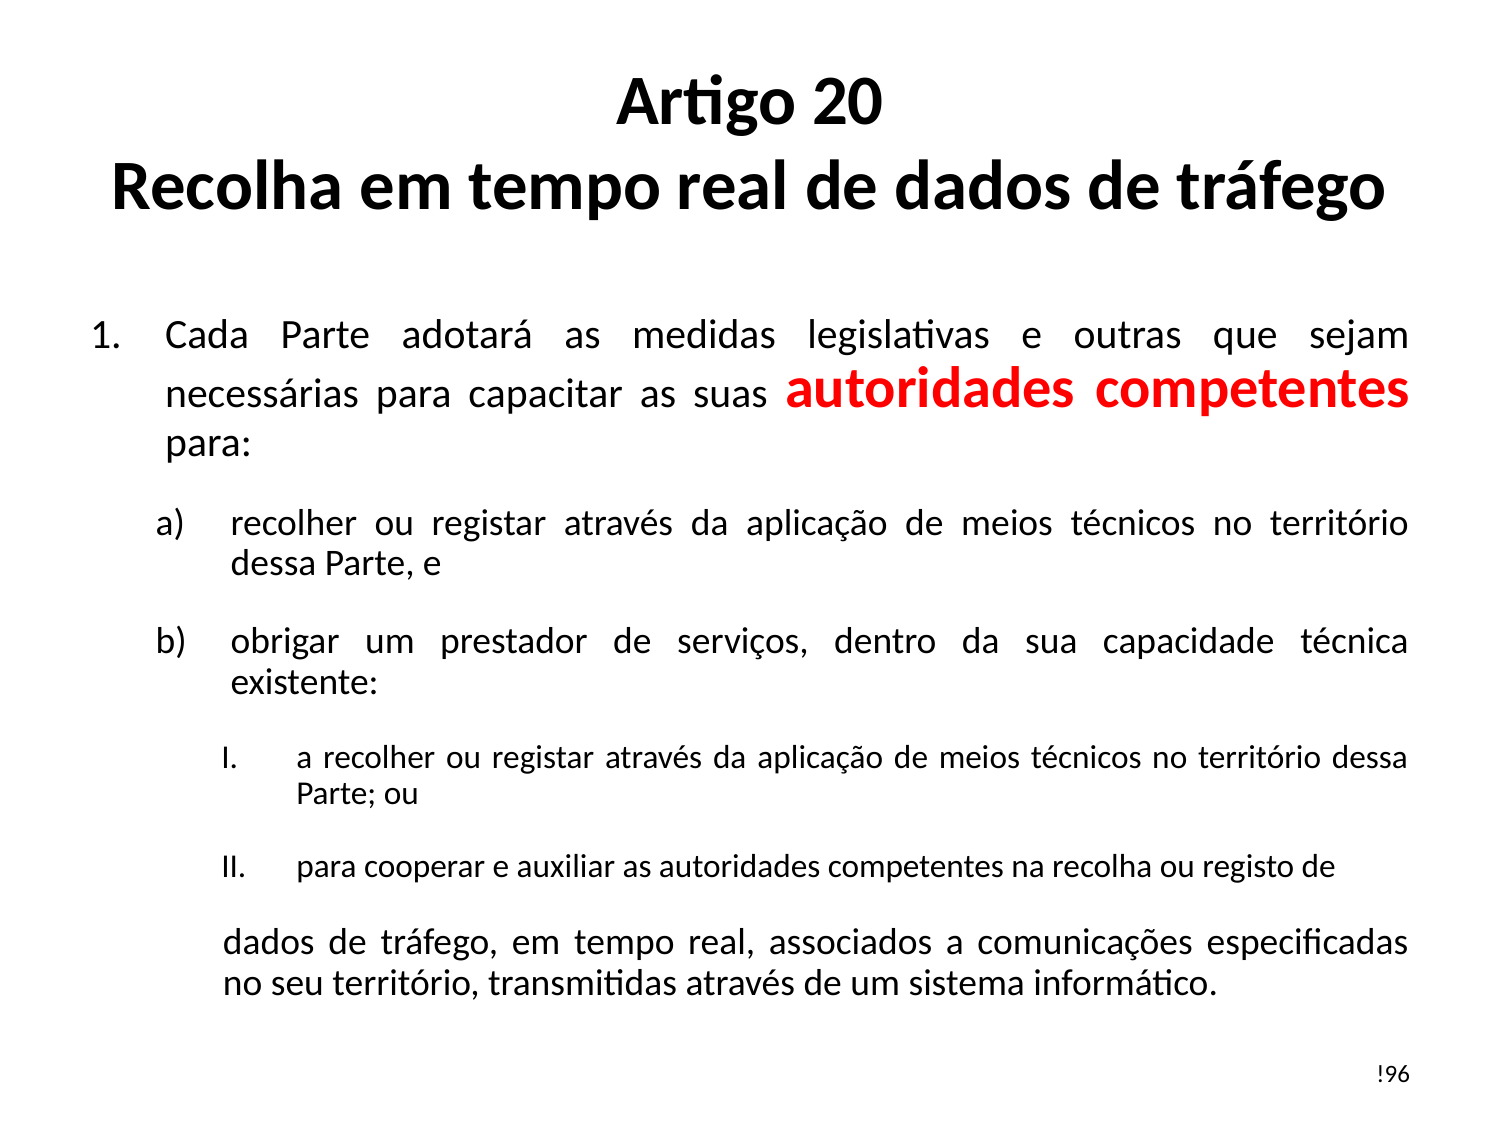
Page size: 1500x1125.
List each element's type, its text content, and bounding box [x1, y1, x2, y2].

title Artigo 20 Recolha em tempo real de dados de tráfego [74, 44, 1426, 233]
slide_number !96 [1074, 1076, 1425, 1103]
text_box Cada Parte adotará as medidas legislativas e outras que sejam necessárias para capacitar as suas autoridades competentes para: recolher ou registar através da aplicação de meios técnicos no território dessa Parte, e obrigar um prestador de serviços, dentro da sua capacidade técnica existente: a recolher ou registar através da aplicação de meios técnicos no território dessa Parte; ou para cooperar e auxiliar as autoridades competentes na recolha ou registo de dados de tráfego, em tempo real, associados a comunicações especificadas no seu território, transmitidas através de um sistema informático. [74, 304, 1425, 1076]
